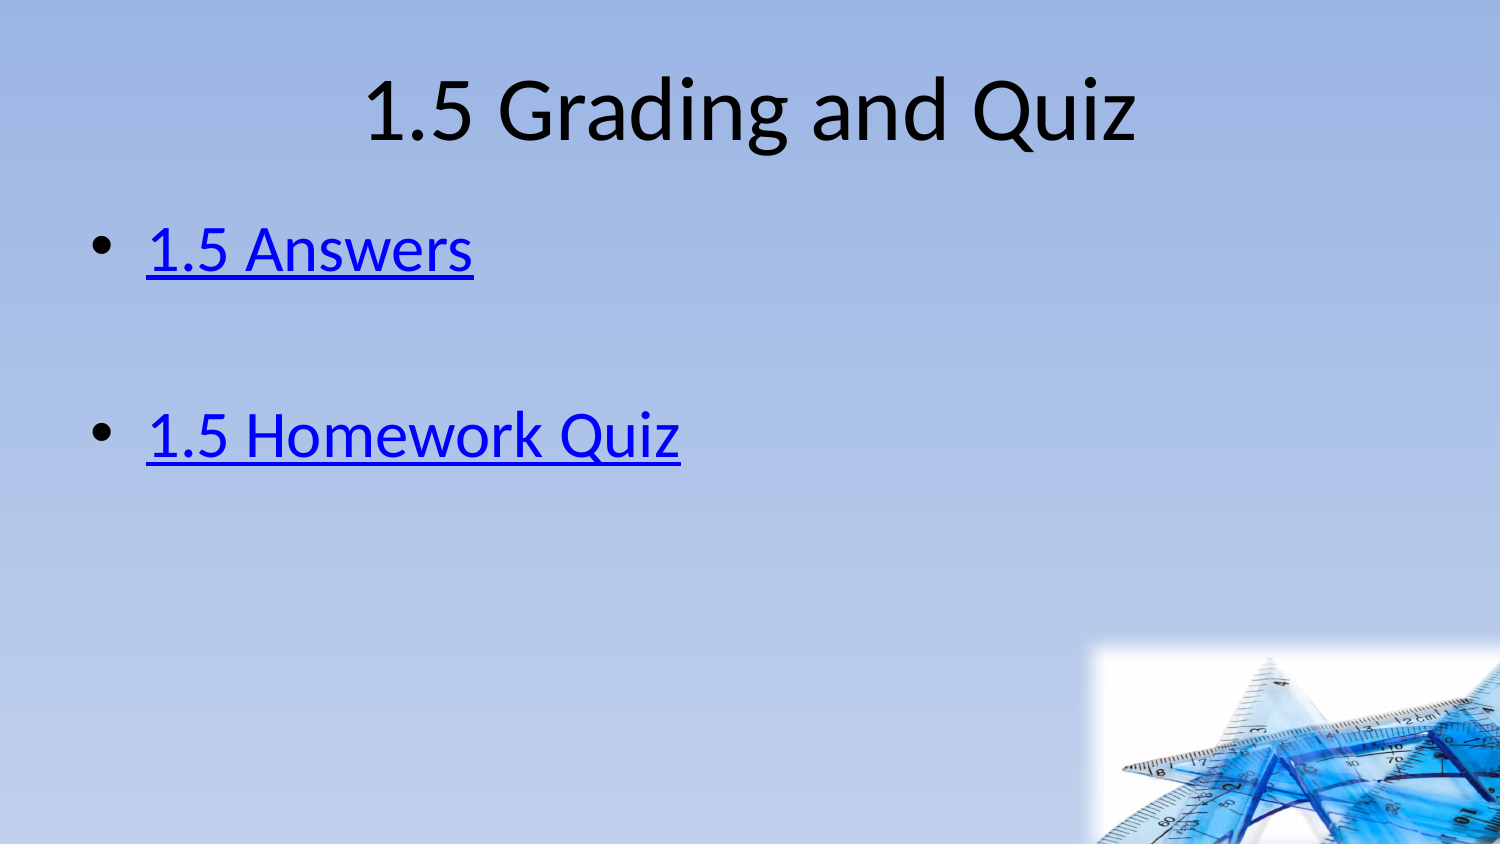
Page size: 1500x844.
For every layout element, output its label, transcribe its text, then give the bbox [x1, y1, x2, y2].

list 1.5 Answers 1.5 Homework Quiz [75, 196, 1425, 754]
picture [1103, 656, 1500, 838]
title 1.5 Grading and Quiz [75, 33, 1425, 175]
